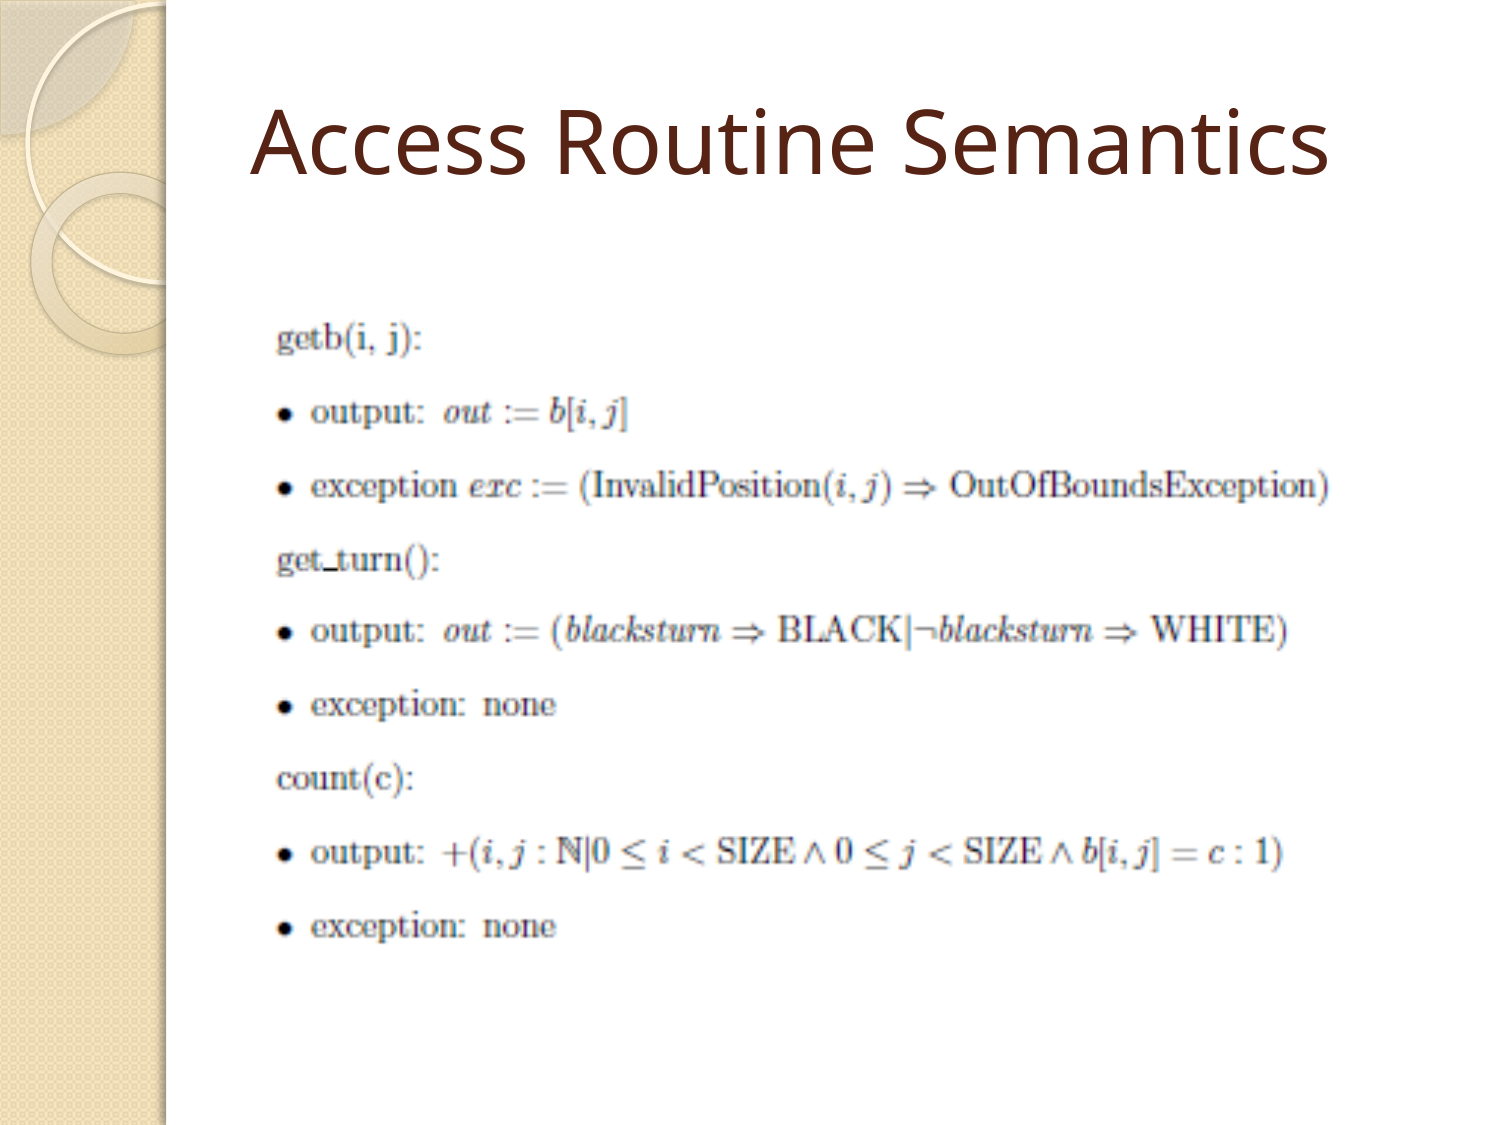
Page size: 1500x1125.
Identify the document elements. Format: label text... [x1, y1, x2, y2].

title Access Routine Semantics [235, 45, 1466, 233]
picture [262, 312, 1346, 959]
